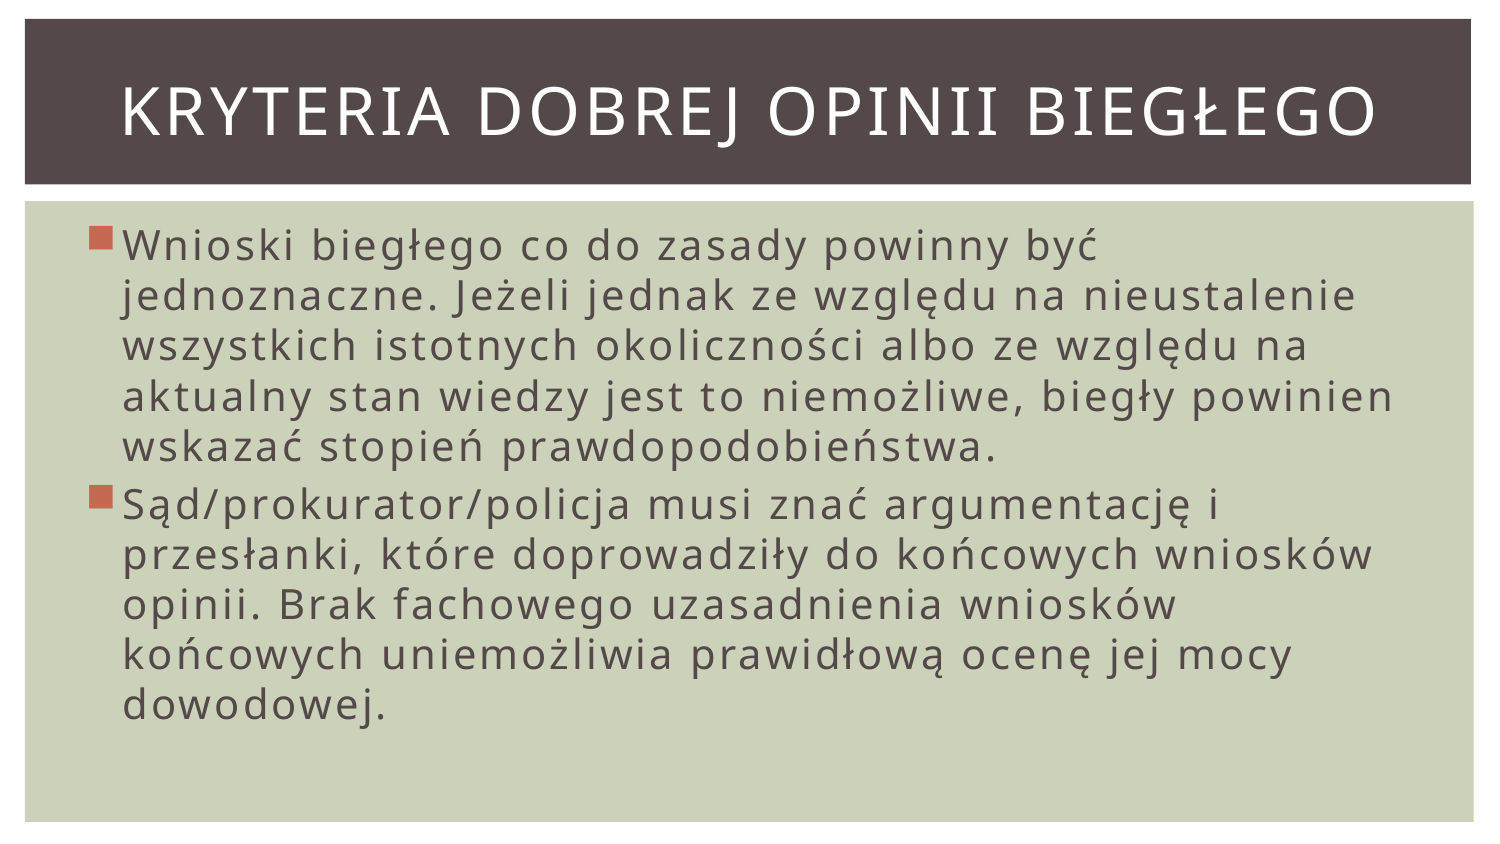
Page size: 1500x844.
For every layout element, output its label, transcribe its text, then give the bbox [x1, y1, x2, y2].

title Kryteria dobrej opinii biegłego [62, 43, 1438, 174]
list Wnioski biegłego co do zasady powinny być jednoznaczne. Jeżeli jednak ze względu na nieustalenie wszystkich istotnych okoliczności albo ze względu na aktualny stan wiedzy jest to niemożliwe, biegły powinien wskazać stopień prawdopodobieństwa. Sąd/prokurator/policja musi znać argumentację i przesłanki, które doprowadziły do końcowych wniosków opinii. Brak fachowego uzasadnienia wniosków końcowych uniemożliwia prawidłową ocenę jej mocy dowodowej. [62, 211, 1442, 754]
